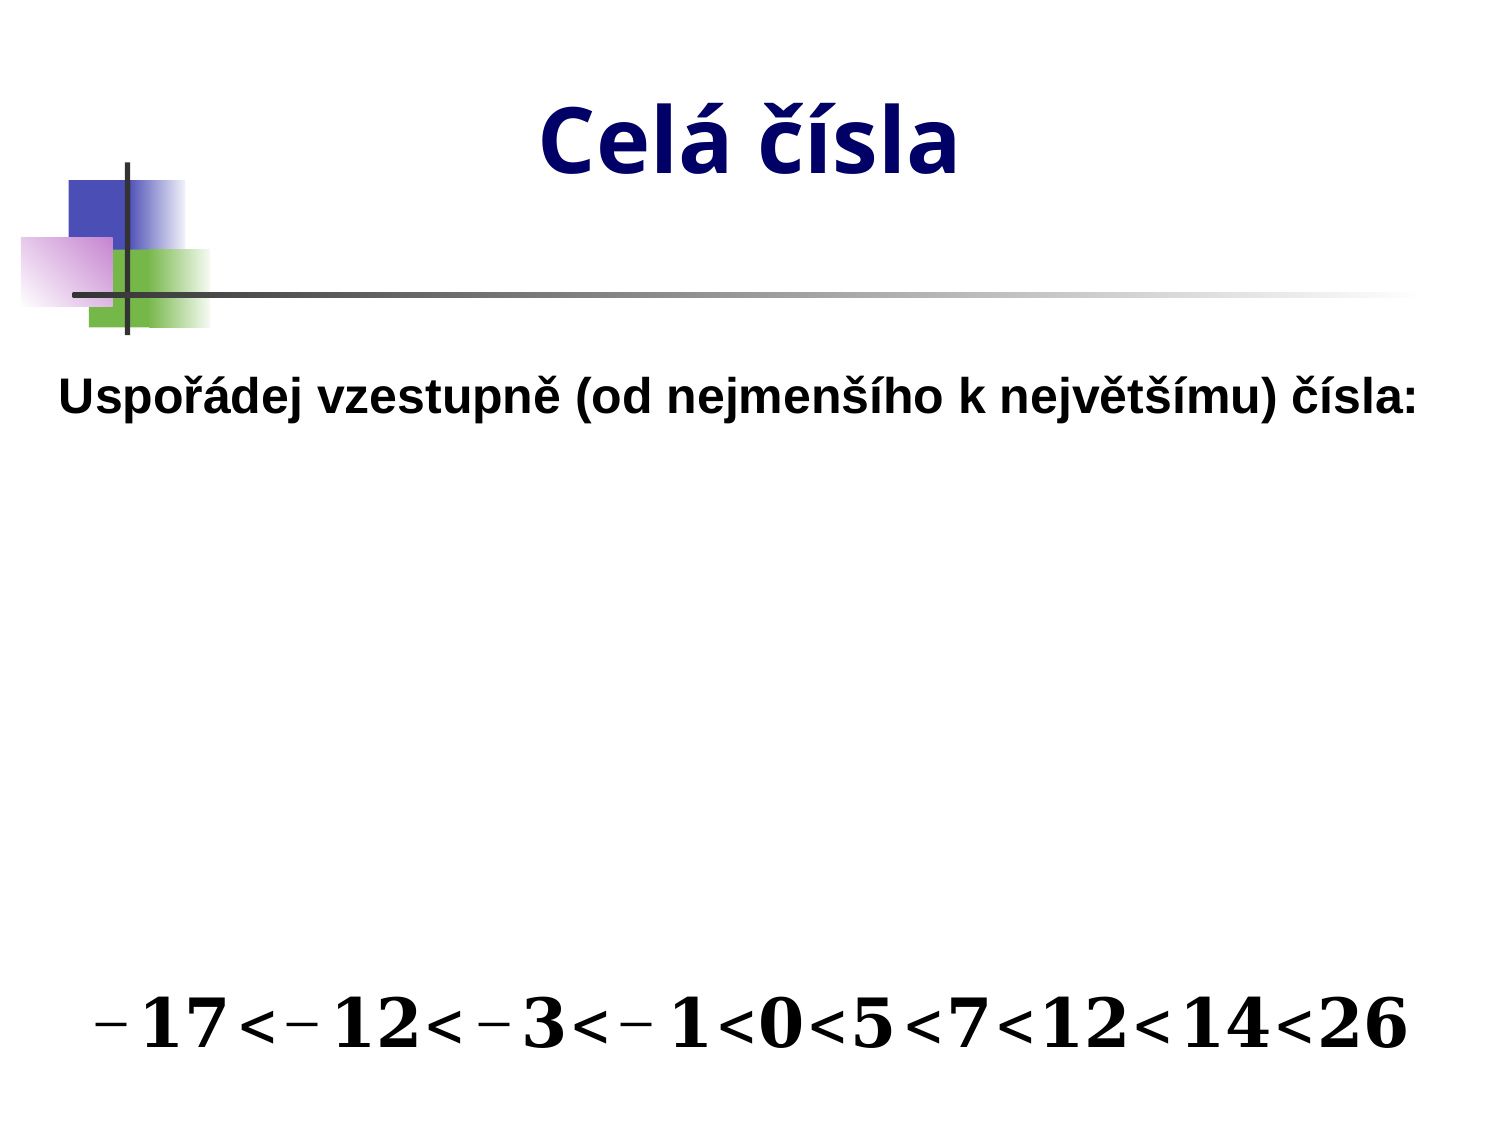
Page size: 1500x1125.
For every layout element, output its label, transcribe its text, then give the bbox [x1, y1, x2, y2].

text_box Uspořádej vzestupně (od nejmenšího k největšímu) čísla: [44, 355, 1456, 431]
title Celá čísla [463, 89, 1037, 200]
